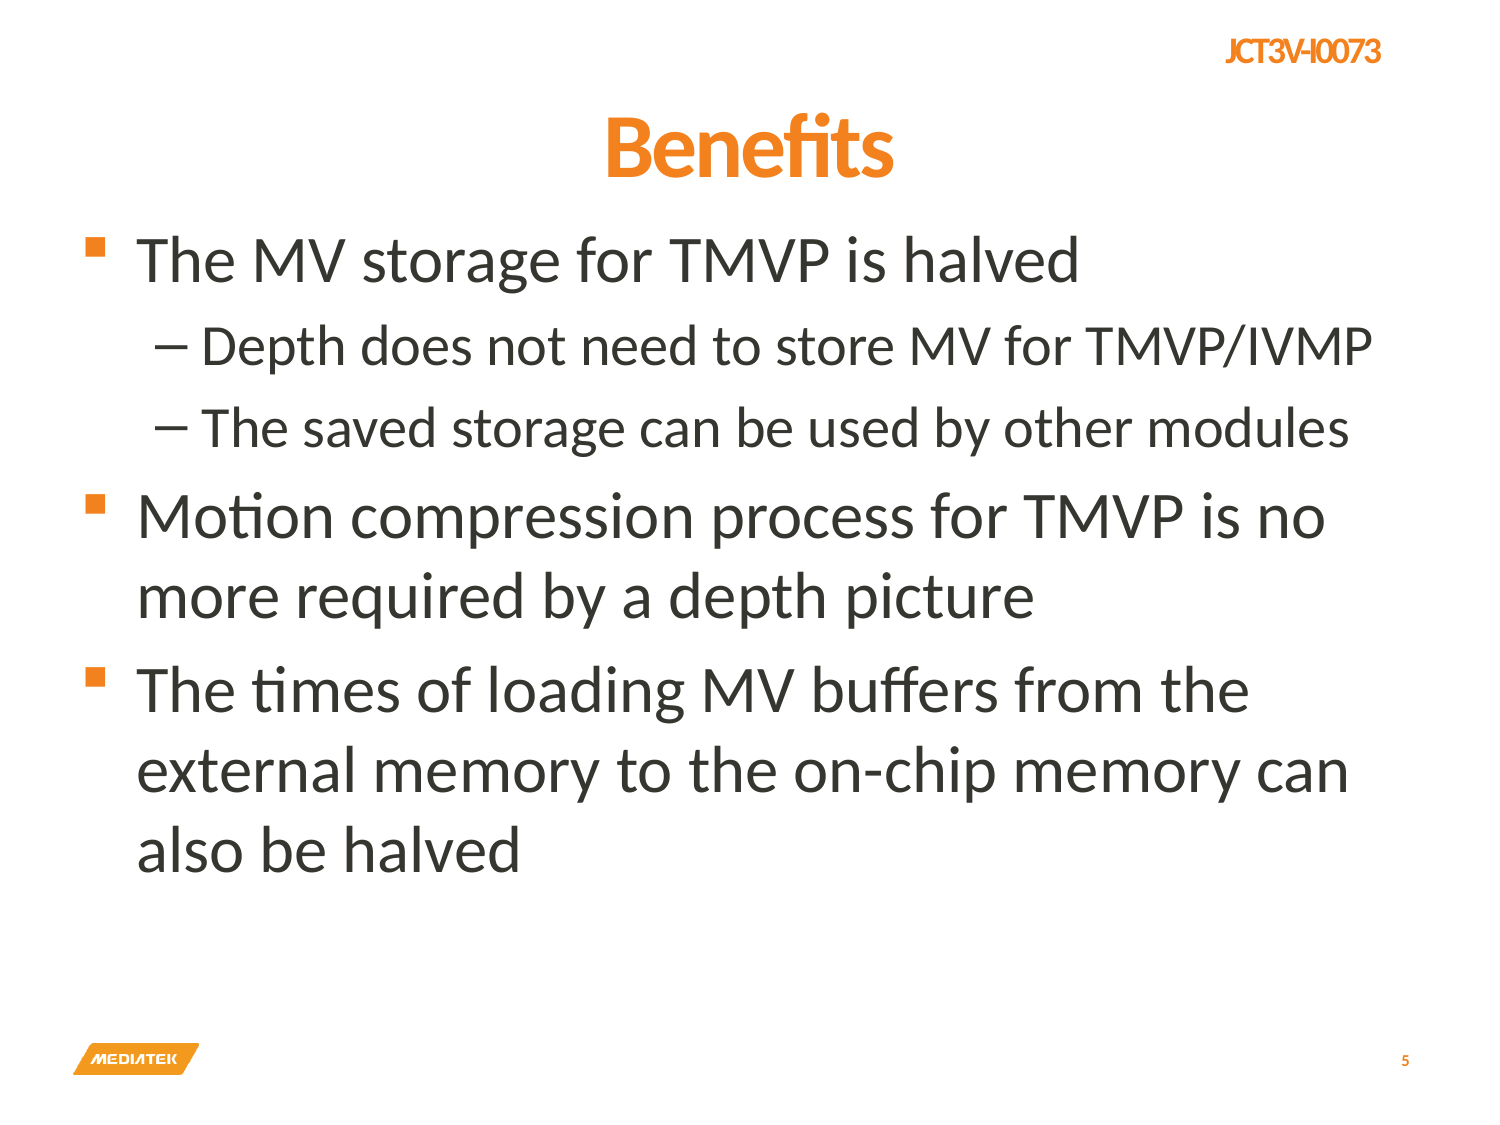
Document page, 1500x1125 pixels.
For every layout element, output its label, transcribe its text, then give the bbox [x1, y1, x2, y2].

title Benefits [75, 99, 1425, 208]
picture [73, 1047, 199, 1075]
list The MV storage for TMVP is halved Depth does not need to store MV for TMVP/IVMP The saved storage can be used by other modules Motion compression process for TMVP is no more required by a depth picture The times of loading MV buffers from the external memory to the on-chip memory can also be halved [64, 208, 1459, 1047]
slide_number 5 [1251, 1029, 1425, 1090]
